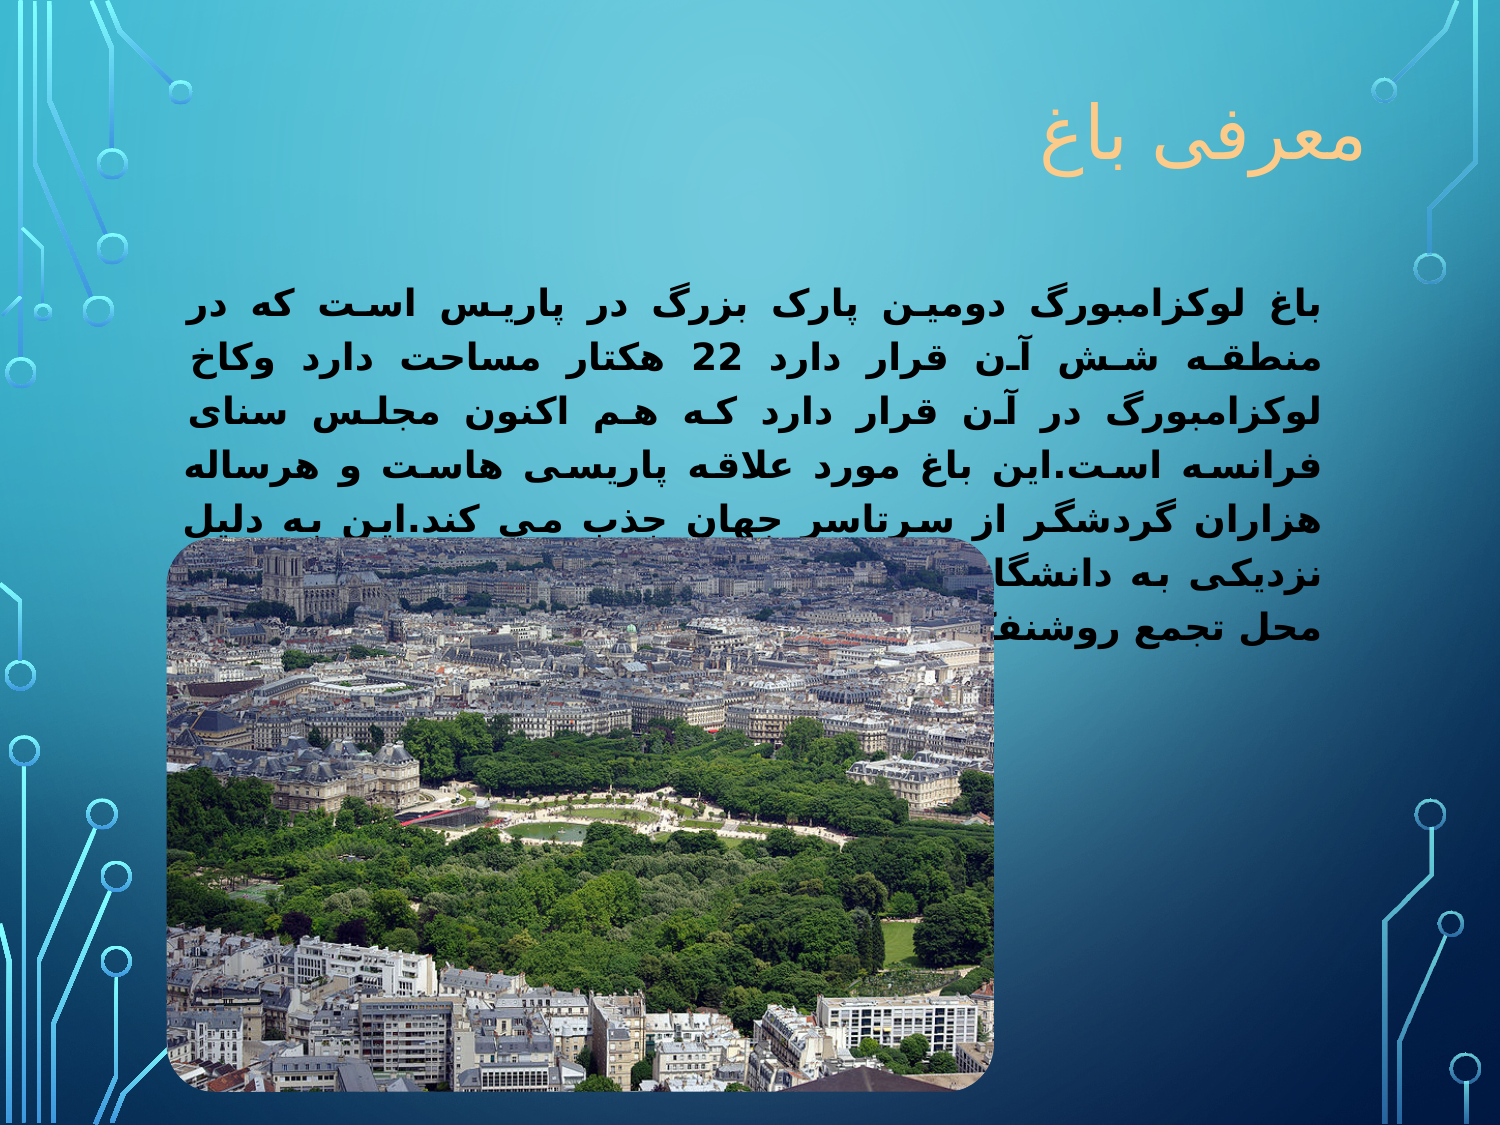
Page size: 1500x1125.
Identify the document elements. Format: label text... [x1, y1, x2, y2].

list باغ لوکزامبورگ دومین پارک بزرگ در پاریس است که در منطقه شش آن قرار دارد 22 هکتار مساحت دارد وکاخ لوکزامبورگ در آن قرار دارد که هم اکنون مجلس سنای فرانسه است.این باغ مورد علاقه پاریسی هاست و هرساله هزاران گردشگر از سرتاسر جهان جذب می کند.این به دلیل نزدیکی به دانشگاه سوربن و بسیاری از دانشسراهای پاریس محل تجمع روشنفکران است. [162, 262, 1338, 1035]
title معرفی باغ [164, 13, 1384, 257]
picture [166, 537, 995, 1092]
